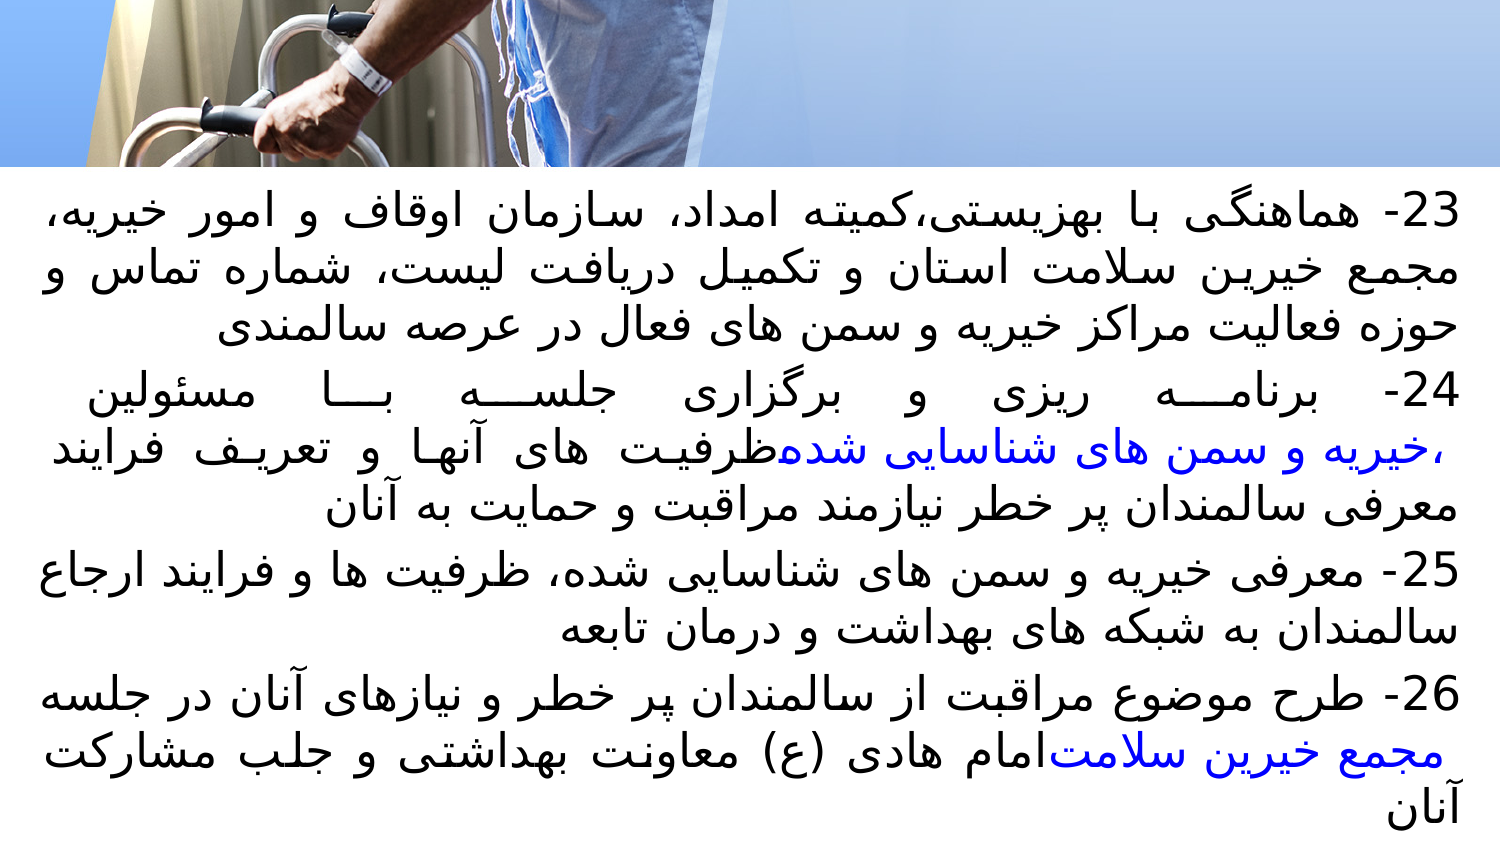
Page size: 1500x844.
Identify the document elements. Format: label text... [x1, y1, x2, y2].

text_box 23- هماهنگی با بهزیستی،کمیته امداد، سازمان اوقاف و امور خیریه، مجمع خیرین سلامت استان و تکمیل دریافت لیست، شماره تماس و حوزه فعالیت مراکز خیریه و سمن های فعال در عرصه سالمندی 24- برنامه ریزی و برگزاری جلسه با مسئولین خیریه و سمن های شناسایی شده، ظرفیت های آنها و تعریف فرایند معرفی سالمندان پر خطر نیازمند مراقبت و حمایت به آنان 25- معرفی خیریه و سمن های شناسایی شده، ظرفیت ها و فرایند ارجاع سالمندان به شبکه های بهداشت و درمان تابعه 26- طرح موضوع مراقبت از سالمندان پر خطر و نیازهای آنان در جلسه مجمع خیرین سلامت امام هادی (ع) معاونت بهداشتی و جلب مشارکت آنان [23, 171, 1477, 844]
picture [0, 0, 1500, 844]
